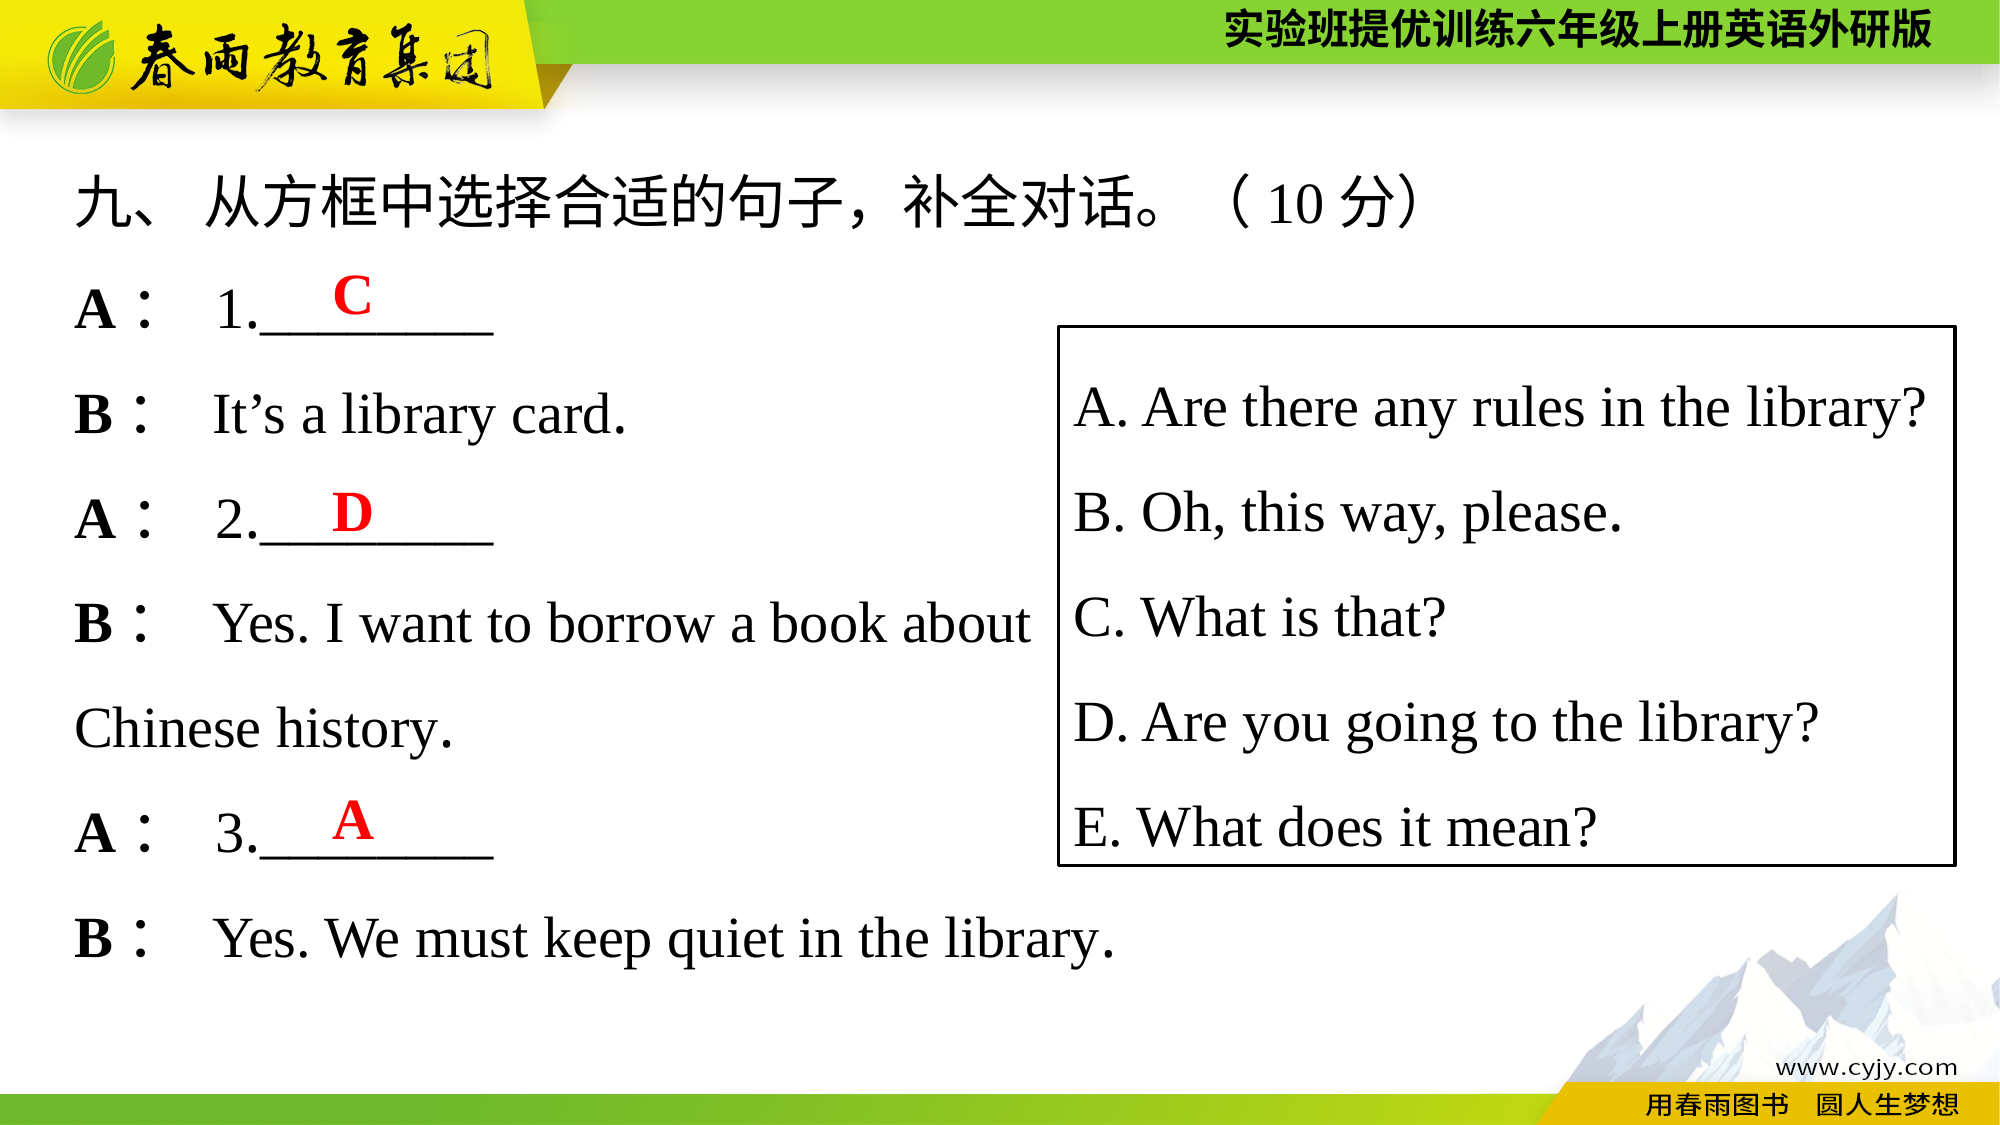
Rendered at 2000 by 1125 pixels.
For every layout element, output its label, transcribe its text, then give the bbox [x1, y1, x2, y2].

picture [0, 0, 2000, 1125]
text_box C [318, 249, 390, 334]
text_box A [317, 773, 390, 859]
text_box A. Are there any rules in the library? B. Oh, this way, please. C. What is that? D. Are you going to the library? E. What does it mean? [1058, 326, 1956, 866]
text_box D [317, 465, 390, 550]
list 九、 从方框中选择合适的句子，补全对话。（10分） A： 1.________ B： It’s a library card. A： 2.________ B： Yes. I want to borrow a book about Chinese history. A： 3.________ B： Yes. We must keep quiet in the library. [59, 122, 1944, 986]
